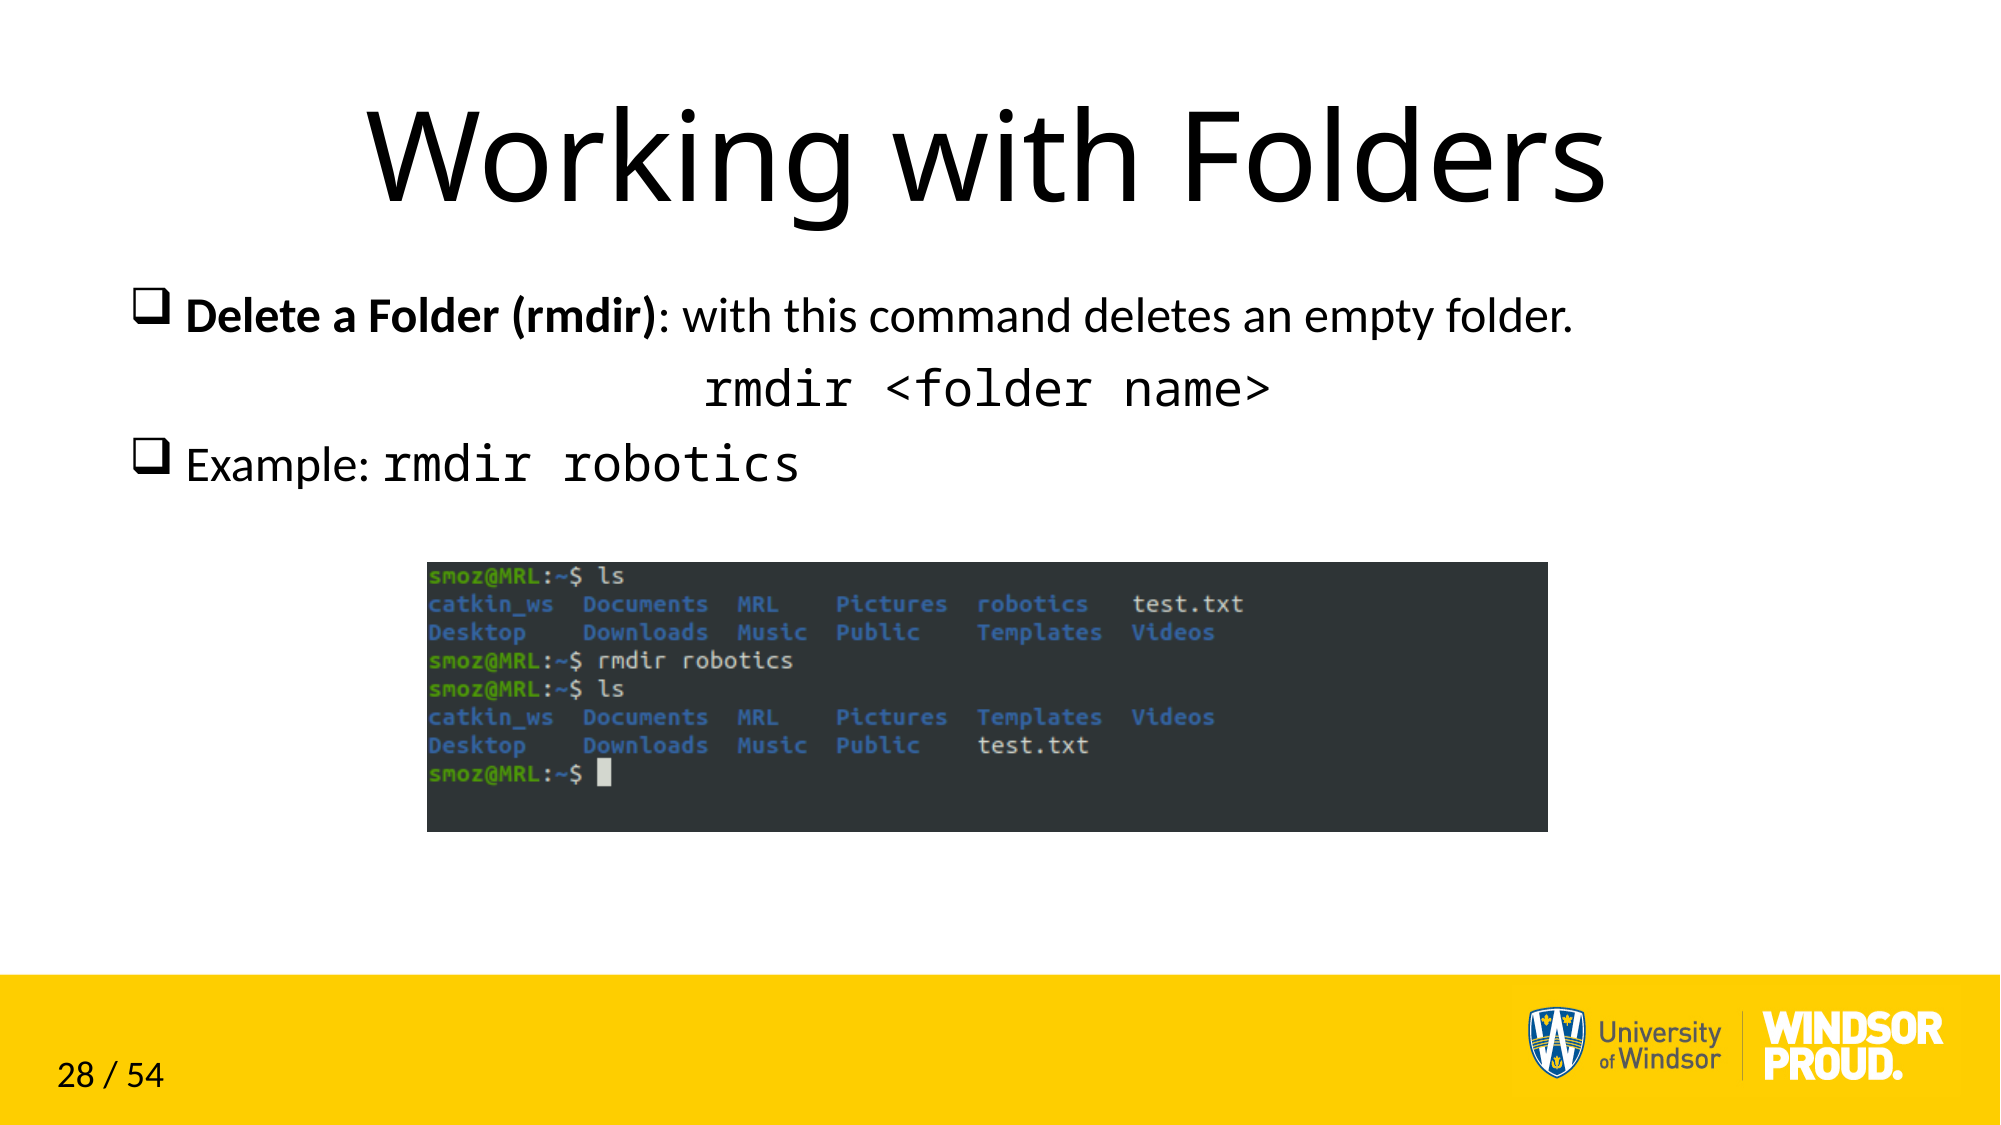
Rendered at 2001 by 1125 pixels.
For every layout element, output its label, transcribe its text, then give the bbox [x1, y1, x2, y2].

title Working with Folders [249, 48, 1726, 237]
picture [0, 0, 2000, 1125]
subtitle Delete a Folder (rmdir): with this command deletes an empty folder. rmdir <folder name> Example: rmdir robotics [114, 281, 1893, 930]
slide_number 28 [42, 1042, 525, 1103]
